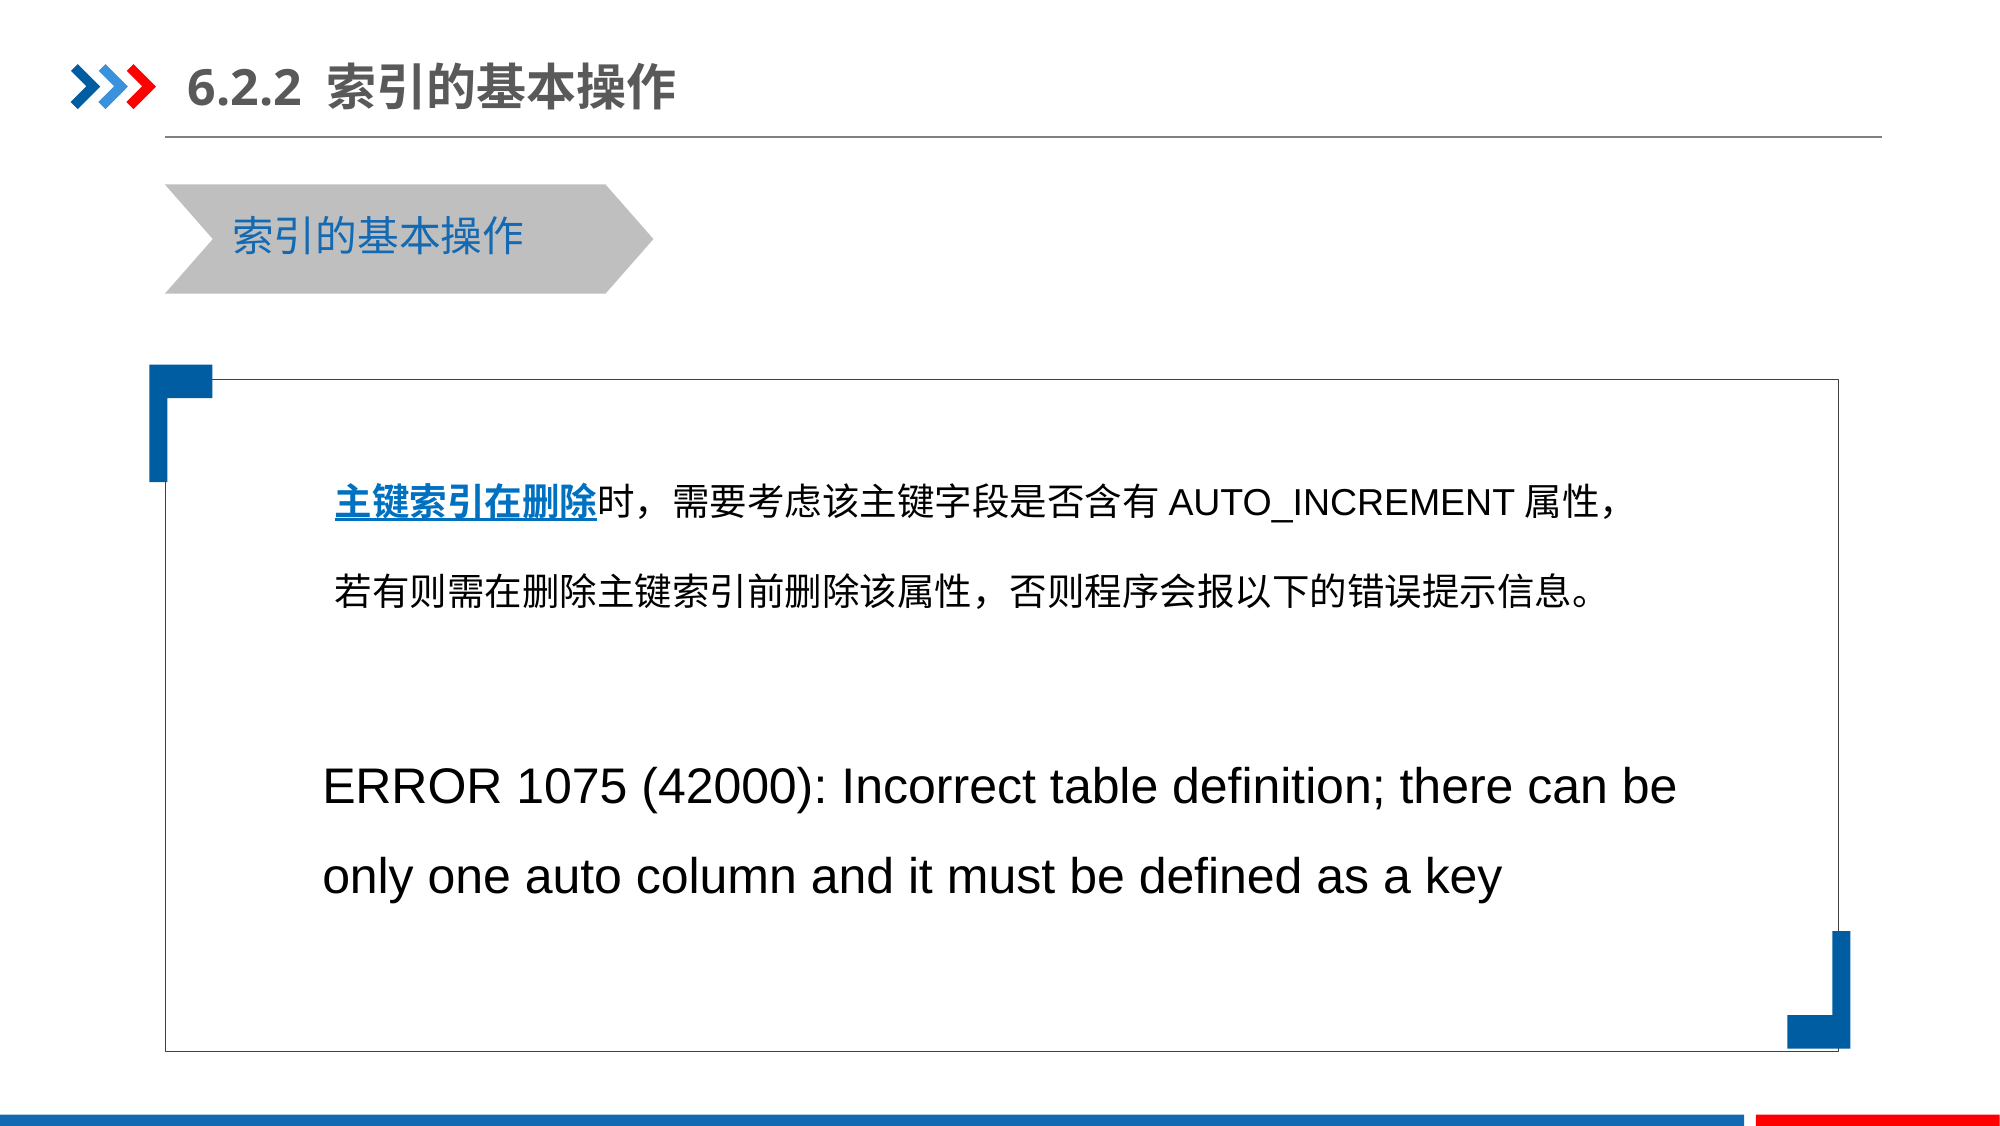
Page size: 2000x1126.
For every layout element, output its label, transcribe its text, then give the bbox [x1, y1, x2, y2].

text_box 6.2.2 索引的基本操作 [187, 43, 827, 127]
text_box 索引的基本操作 [217, 202, 539, 317]
text_box ERROR 1075 (42000): Incorrect table definition; there can be only one auto column and it must be defined as a key [307, 716, 1696, 911]
text_box [164, 184, 654, 294]
text_box [163, 378, 1841, 1053]
text_box [147, 363, 215, 484]
text_box 主键索引在删除时，需要考虑该主键字段是否含有AUTO_INCREMENT属性，若有则需在删除主键索引前删除该属性，否则程序会报以下的错误提示信息。 [319, 425, 1617, 620]
text_box [1785, 929, 1852, 1051]
